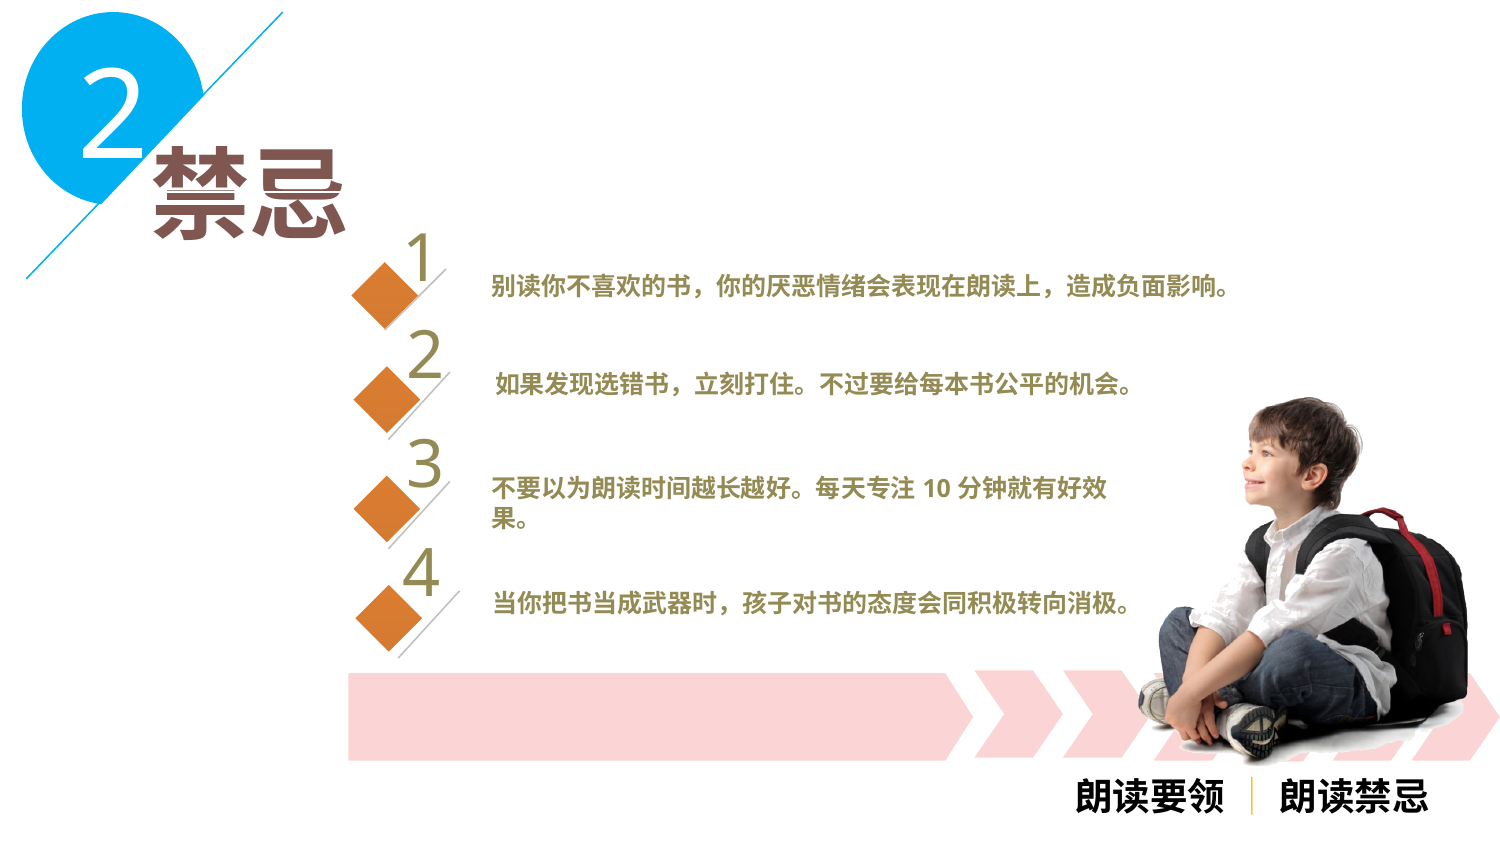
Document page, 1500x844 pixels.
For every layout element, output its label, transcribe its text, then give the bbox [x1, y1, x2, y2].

text_box 禁忌 [287, 124, 437, 191]
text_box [362, 413, 1016, 523]
picture [1021, 308, 1500, 782]
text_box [21, 11, 283, 279]
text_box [362, 303, 1164, 412]
text_box 禁忌 [287, 201, 437, 259]
text_box 朗读要领 │ 朗读禁忌 [1060, 790, 1445, 826]
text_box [348, 670, 1016, 762]
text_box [360, 207, 1243, 306]
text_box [364, 522, 1016, 659]
